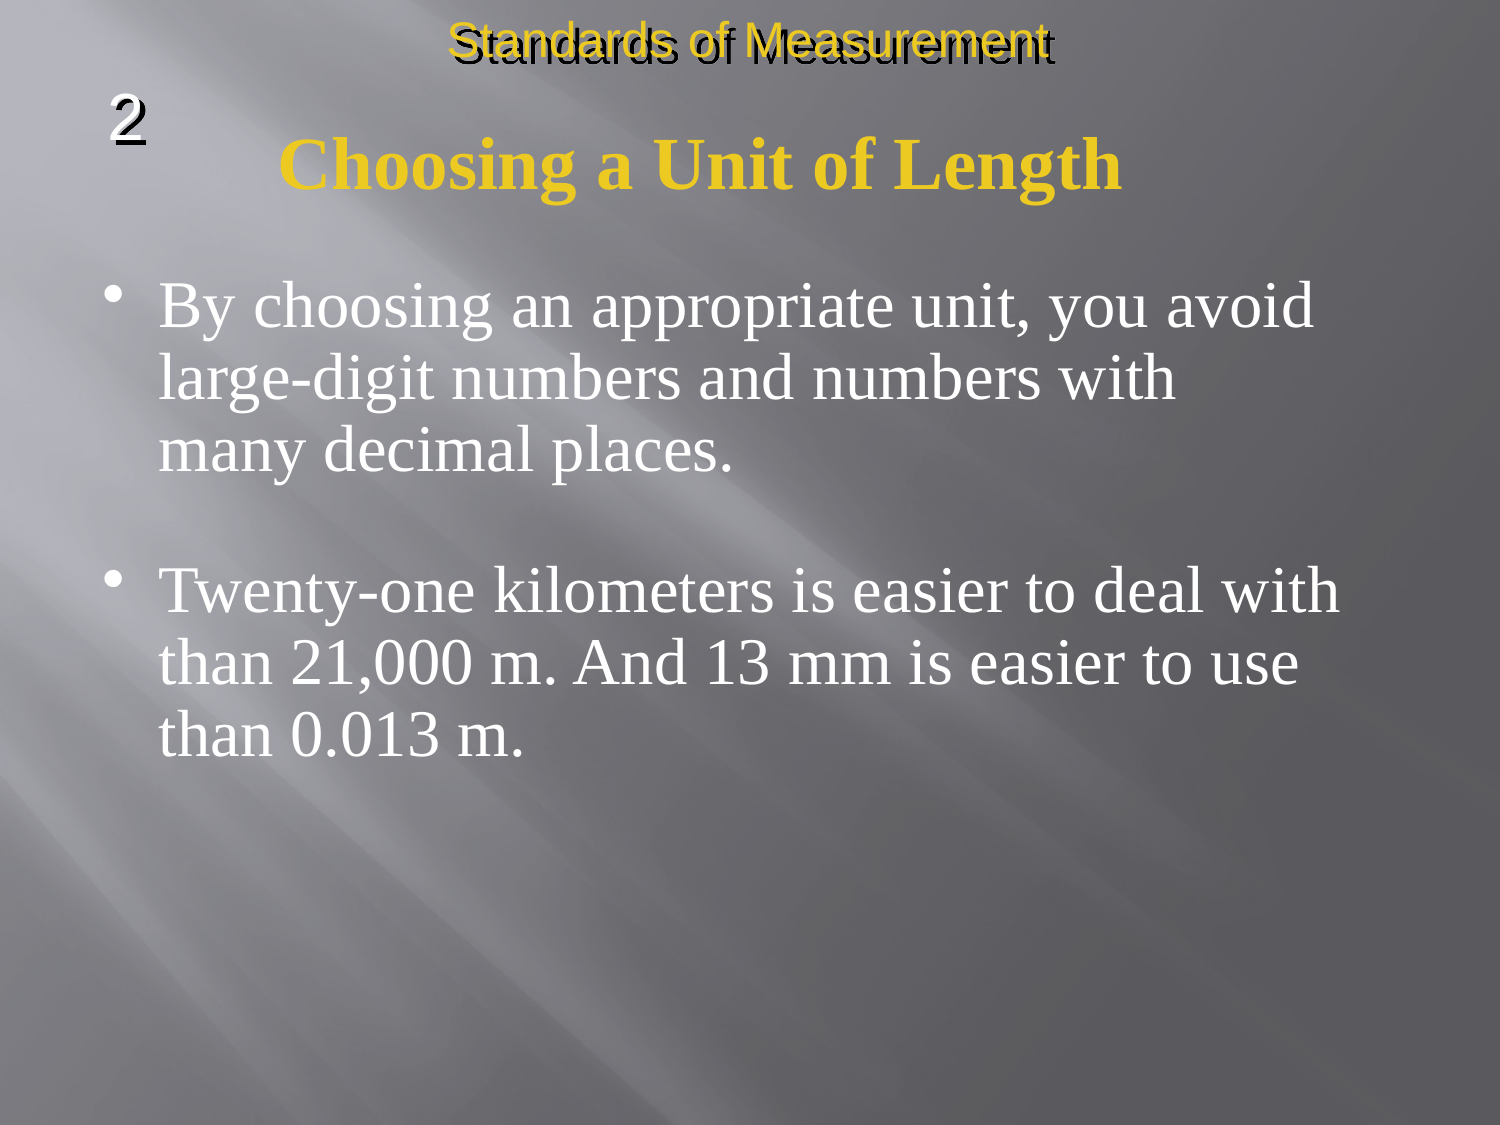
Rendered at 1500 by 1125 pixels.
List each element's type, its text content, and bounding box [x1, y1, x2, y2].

text_box 2 [93, 66, 160, 162]
text_box By choosing an appropriate unit, you avoid large-digit numbers and numbers with many decimal places. [87, 262, 1350, 493]
text_box Choosing a Unit of Length [262, 117, 1158, 214]
text_box Standards of Measurement [431, 0, 1065, 75]
text_box Twenty-one kilometers is easier to deal with than 21,000 m. And 13 mm is easier to use than 0.013 m. [87, 547, 1400, 778]
